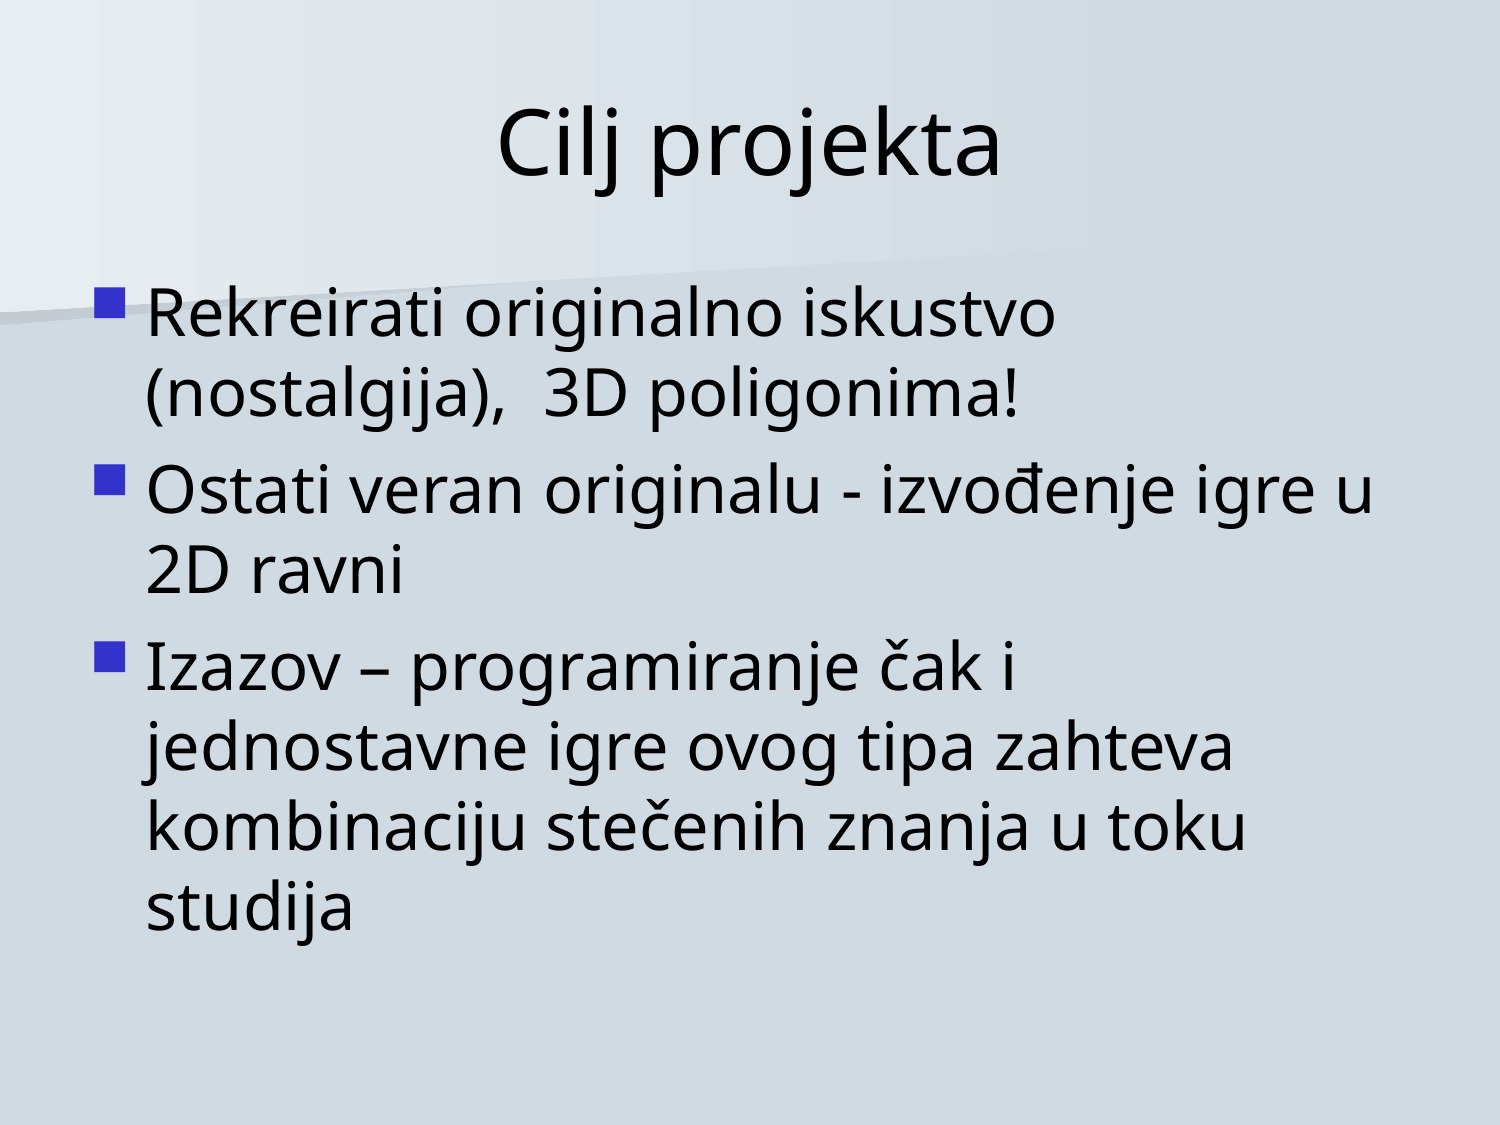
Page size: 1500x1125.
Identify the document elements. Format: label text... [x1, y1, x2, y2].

text_box Cilj projekta [74, 45, 1425, 233]
text_box Rekreirati originalno iskustvo (nostalgija), 3D poligonima! Ostati veran originalu - izvođenje igre u 2D ravni Izazov – programiranje čak i jednostavne igre ovog tipa zahteva kombinaciju stečenih znanja u toku studija [74, 262, 1425, 1000]
